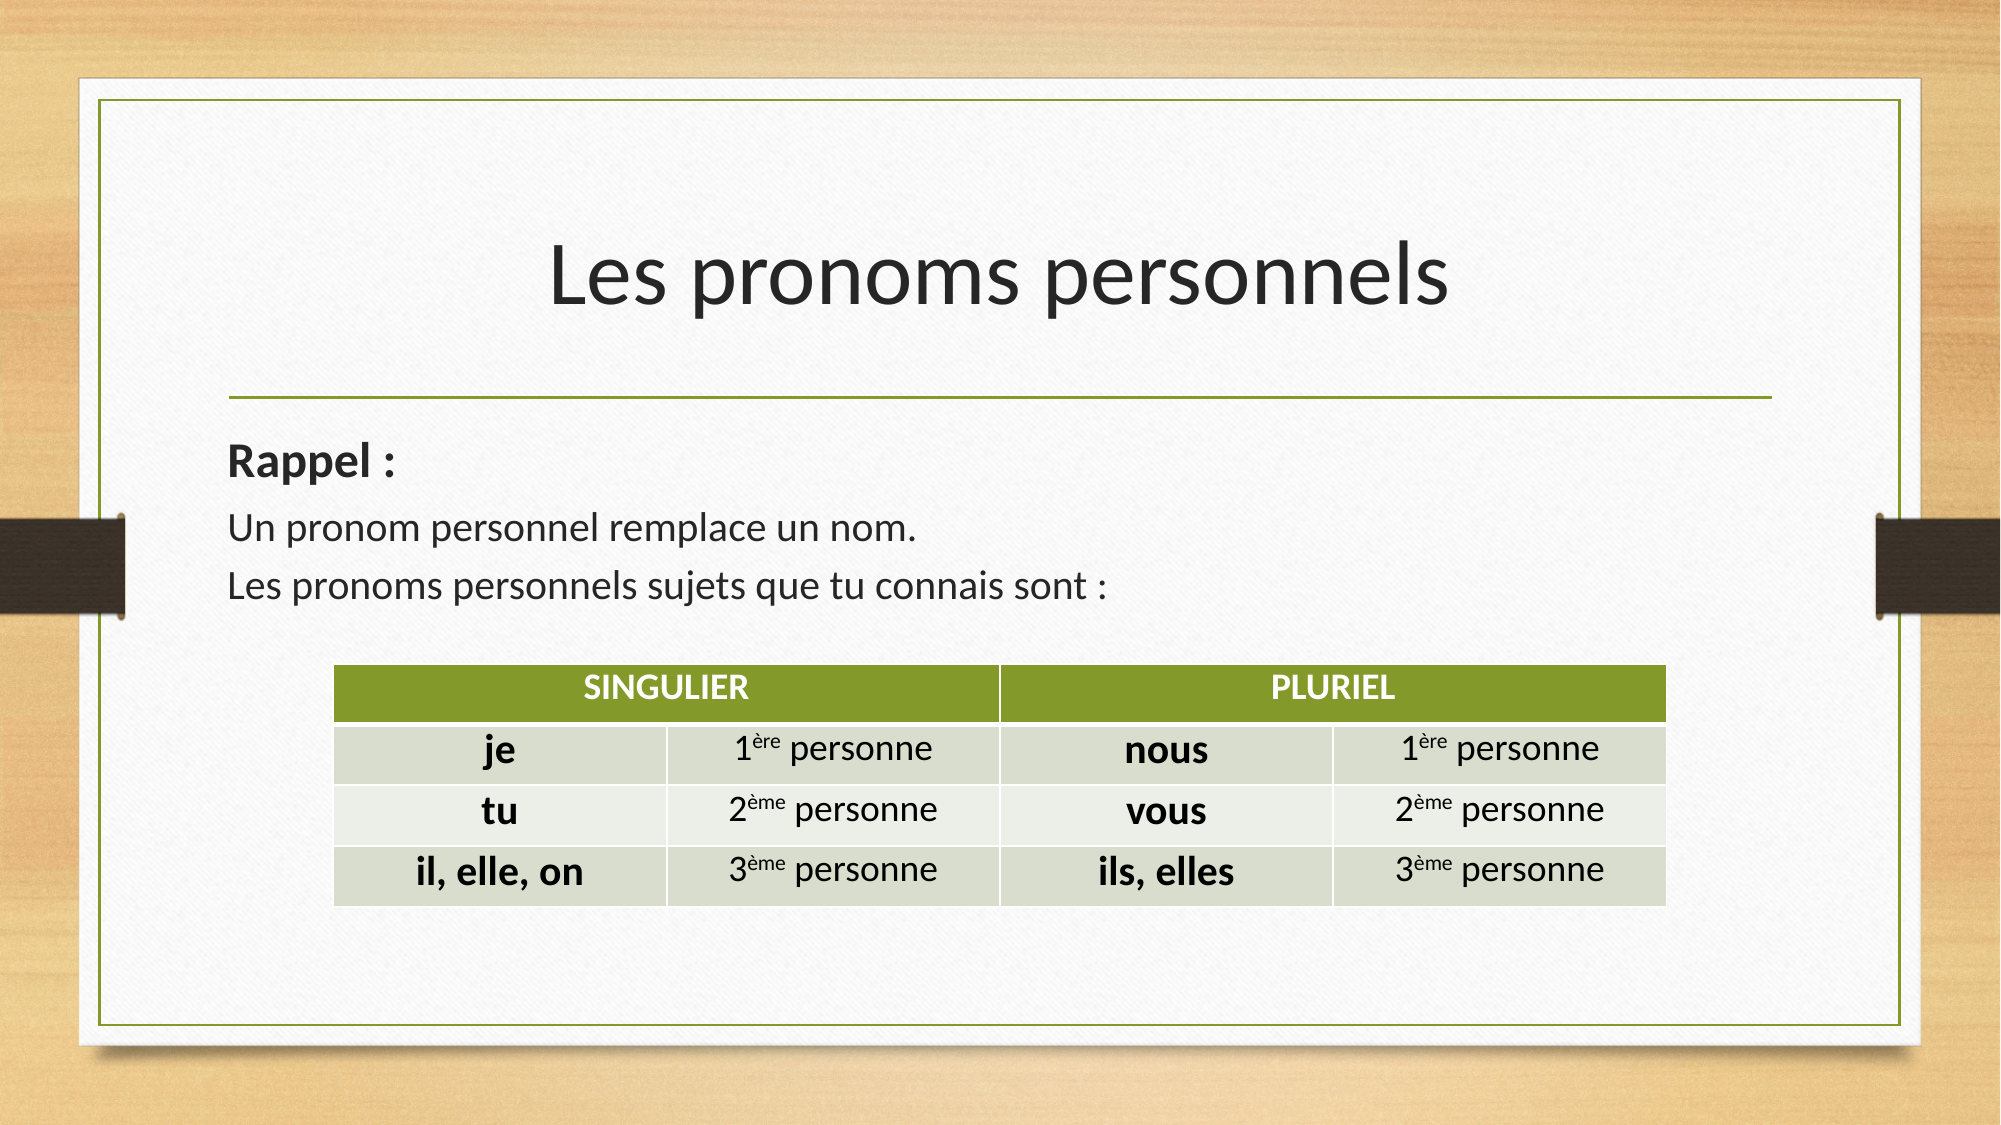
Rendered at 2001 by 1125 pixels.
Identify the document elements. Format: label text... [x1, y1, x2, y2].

table_header PLURIEL [1001, 665, 1666, 722]
table_cell ils, elles [1001, 847, 1332, 906]
table_cell nous [1001, 727, 1332, 784]
table_cell vous [1001, 786, 1332, 845]
table_cell 1ère personne [1334, 727, 1666, 784]
table_cell tu [334, 786, 666, 845]
table_header SINGULIER [334, 665, 999, 722]
title Les pronoms personnels [212, 161, 1788, 375]
picture [0, 0, 2001, 1125]
table_cell 2ème personne [1334, 786, 1666, 845]
table_cell 3ème personne [668, 847, 999, 906]
table_cell je [334, 727, 666, 784]
table_cell 1ère personne [668, 727, 999, 784]
table_cell il, elle, on [334, 847, 666, 906]
table_cell 2ème personne [668, 786, 999, 845]
table_cell 3ème personne [1334, 847, 1666, 906]
list Rappel : Un pronom personnel remplace un nom. Les pronoms personnels sujets que tu connais sont : [212, 419, 1788, 964]
